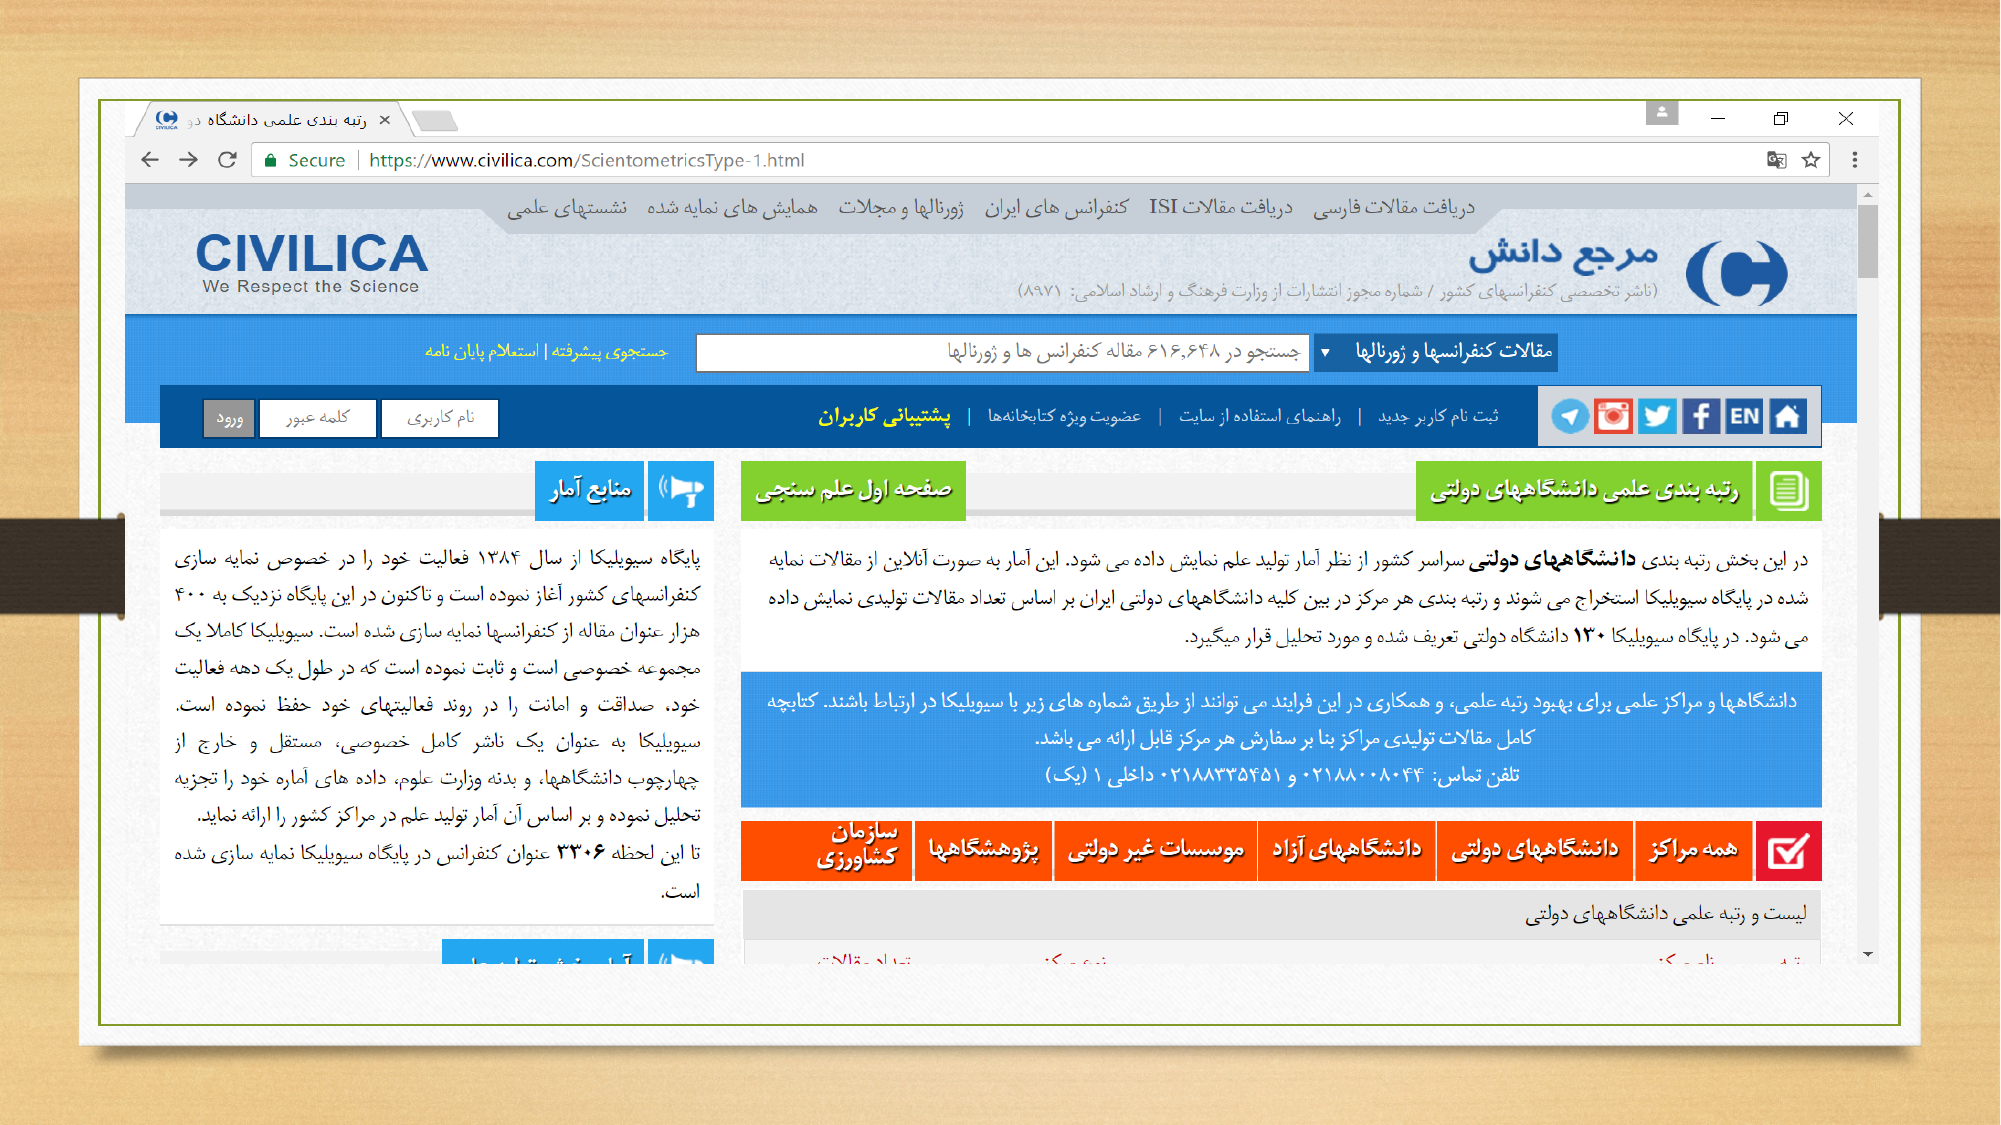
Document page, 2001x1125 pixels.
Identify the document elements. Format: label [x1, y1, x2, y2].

list [125, 101, 1880, 964]
picture [0, 0, 2001, 1125]
